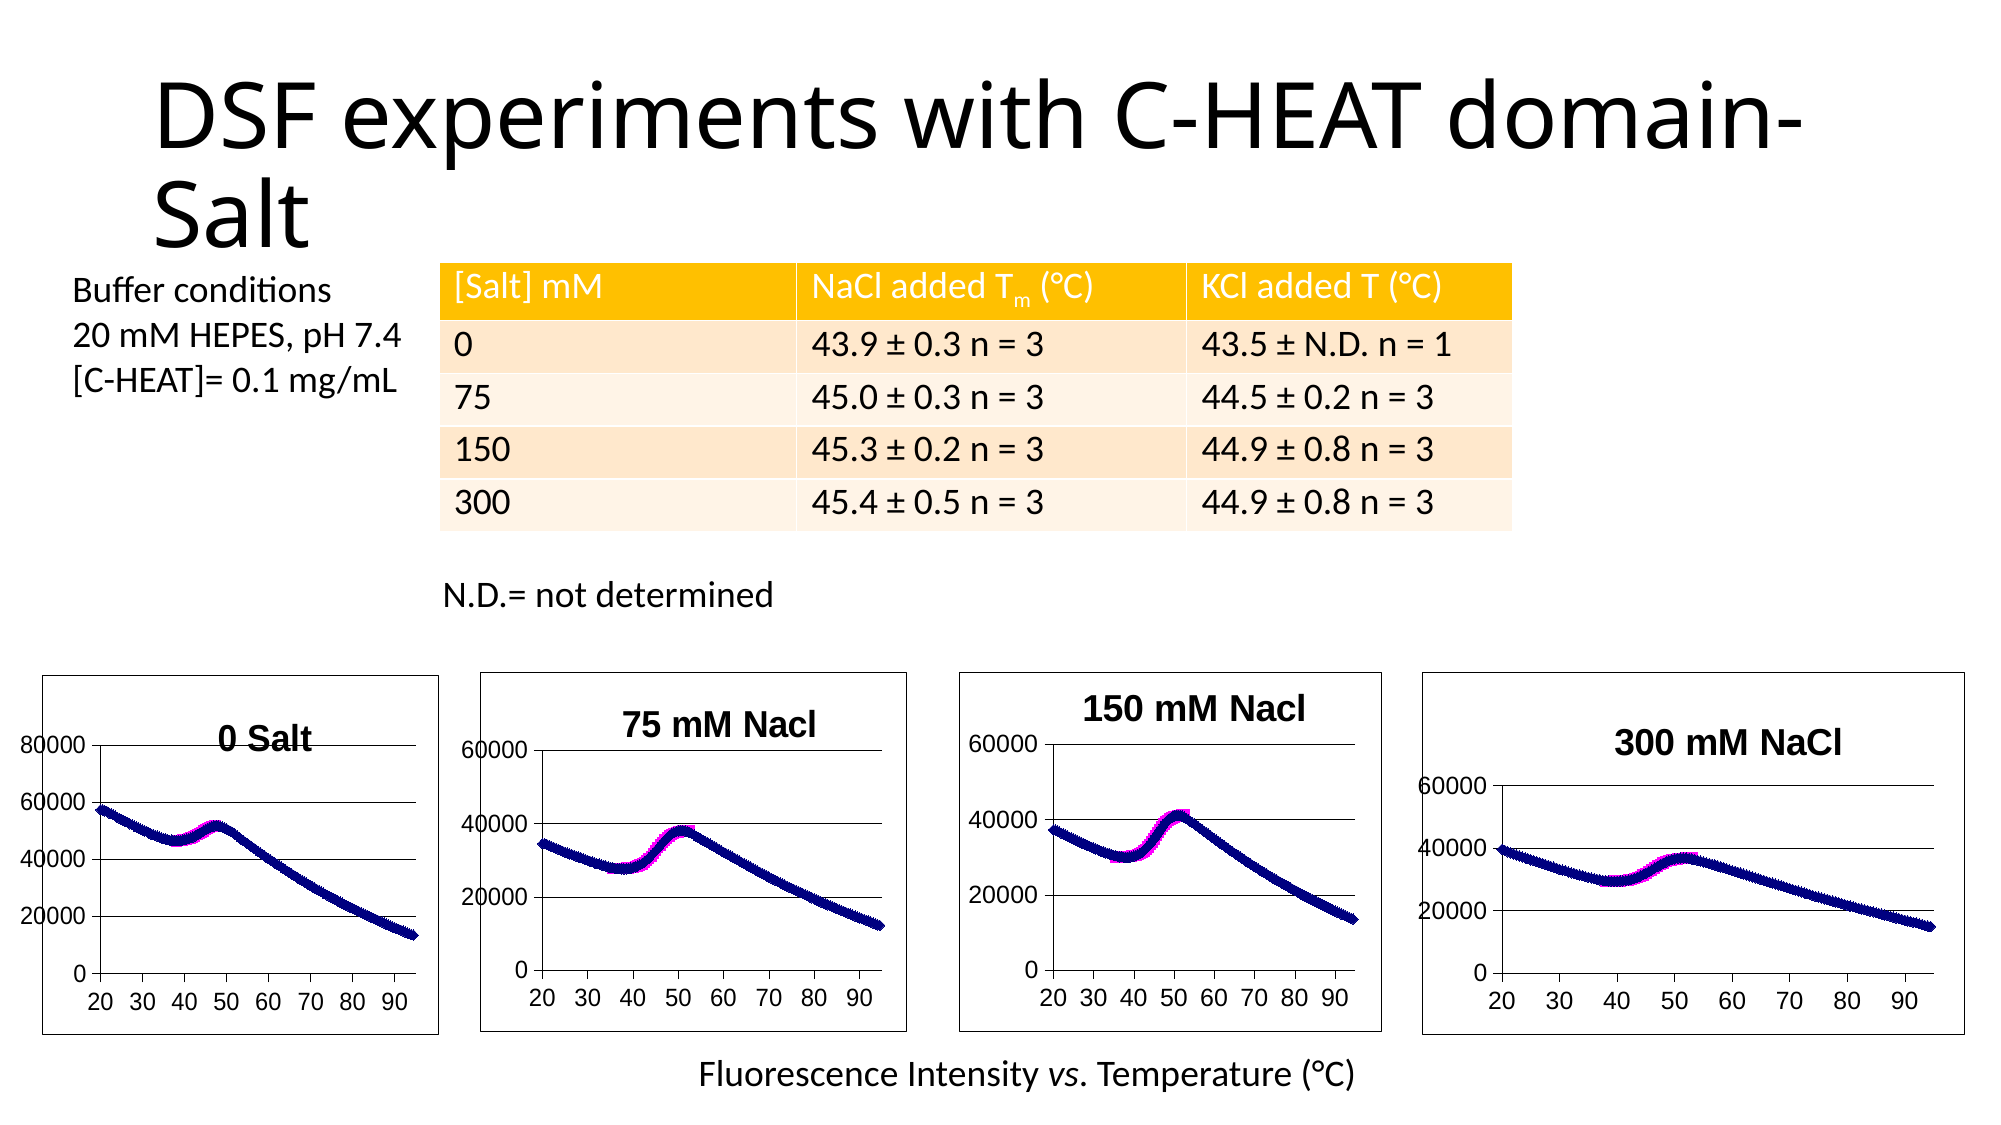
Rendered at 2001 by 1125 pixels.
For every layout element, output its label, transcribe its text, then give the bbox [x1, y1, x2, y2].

table_header KCl added T (°C) [1187, 263, 1512, 320]
title DSF experiments with C-HEAT domain- Salt [137, 59, 1863, 278]
chart [959, 671, 1382, 1032]
table_cell 75 [440, 374, 796, 425]
chart [460, 671, 907, 1032]
table_cell 300 [440, 480, 796, 531]
table_header NaCl added Tm (°C) [797, 263, 1186, 320]
table_cell 44.9 ± 0.8 n = 3 [1187, 480, 1512, 531]
text_box N.D.= not determined [427, 562, 893, 623]
table_cell 150 [440, 427, 796, 478]
table_cell 0 [440, 321, 796, 373]
text_box Fluorescence Intensity vs. Temperature (°C) [683, 1041, 1380, 1102]
chart [1417, 671, 1965, 1035]
table_cell 44.9 ± 0.8 n = 3 [1187, 427, 1512, 478]
chart [19, 674, 439, 1035]
table_cell 45.4 ± 0.5 n = 3 [797, 480, 1186, 531]
table_cell 45.0 ± 0.3 n = 3 [797, 374, 1186, 425]
table_cell 45.3 ± 0.2 n = 3 [797, 427, 1186, 478]
table_cell 43.9 ± 0.3 n = 3 [797, 321, 1186, 373]
text_box Buffer conditions 20 mM HEPES, pH 7.4 [C-HEAT]= 0.1 mg/mL [57, 257, 428, 498]
table_header [Salt] mM [440, 263, 796, 320]
table_cell 43.5 ± N.D. n = 1 [1187, 321, 1512, 373]
table_cell 44.5 ± 0.2 n = 3 [1187, 374, 1512, 425]
